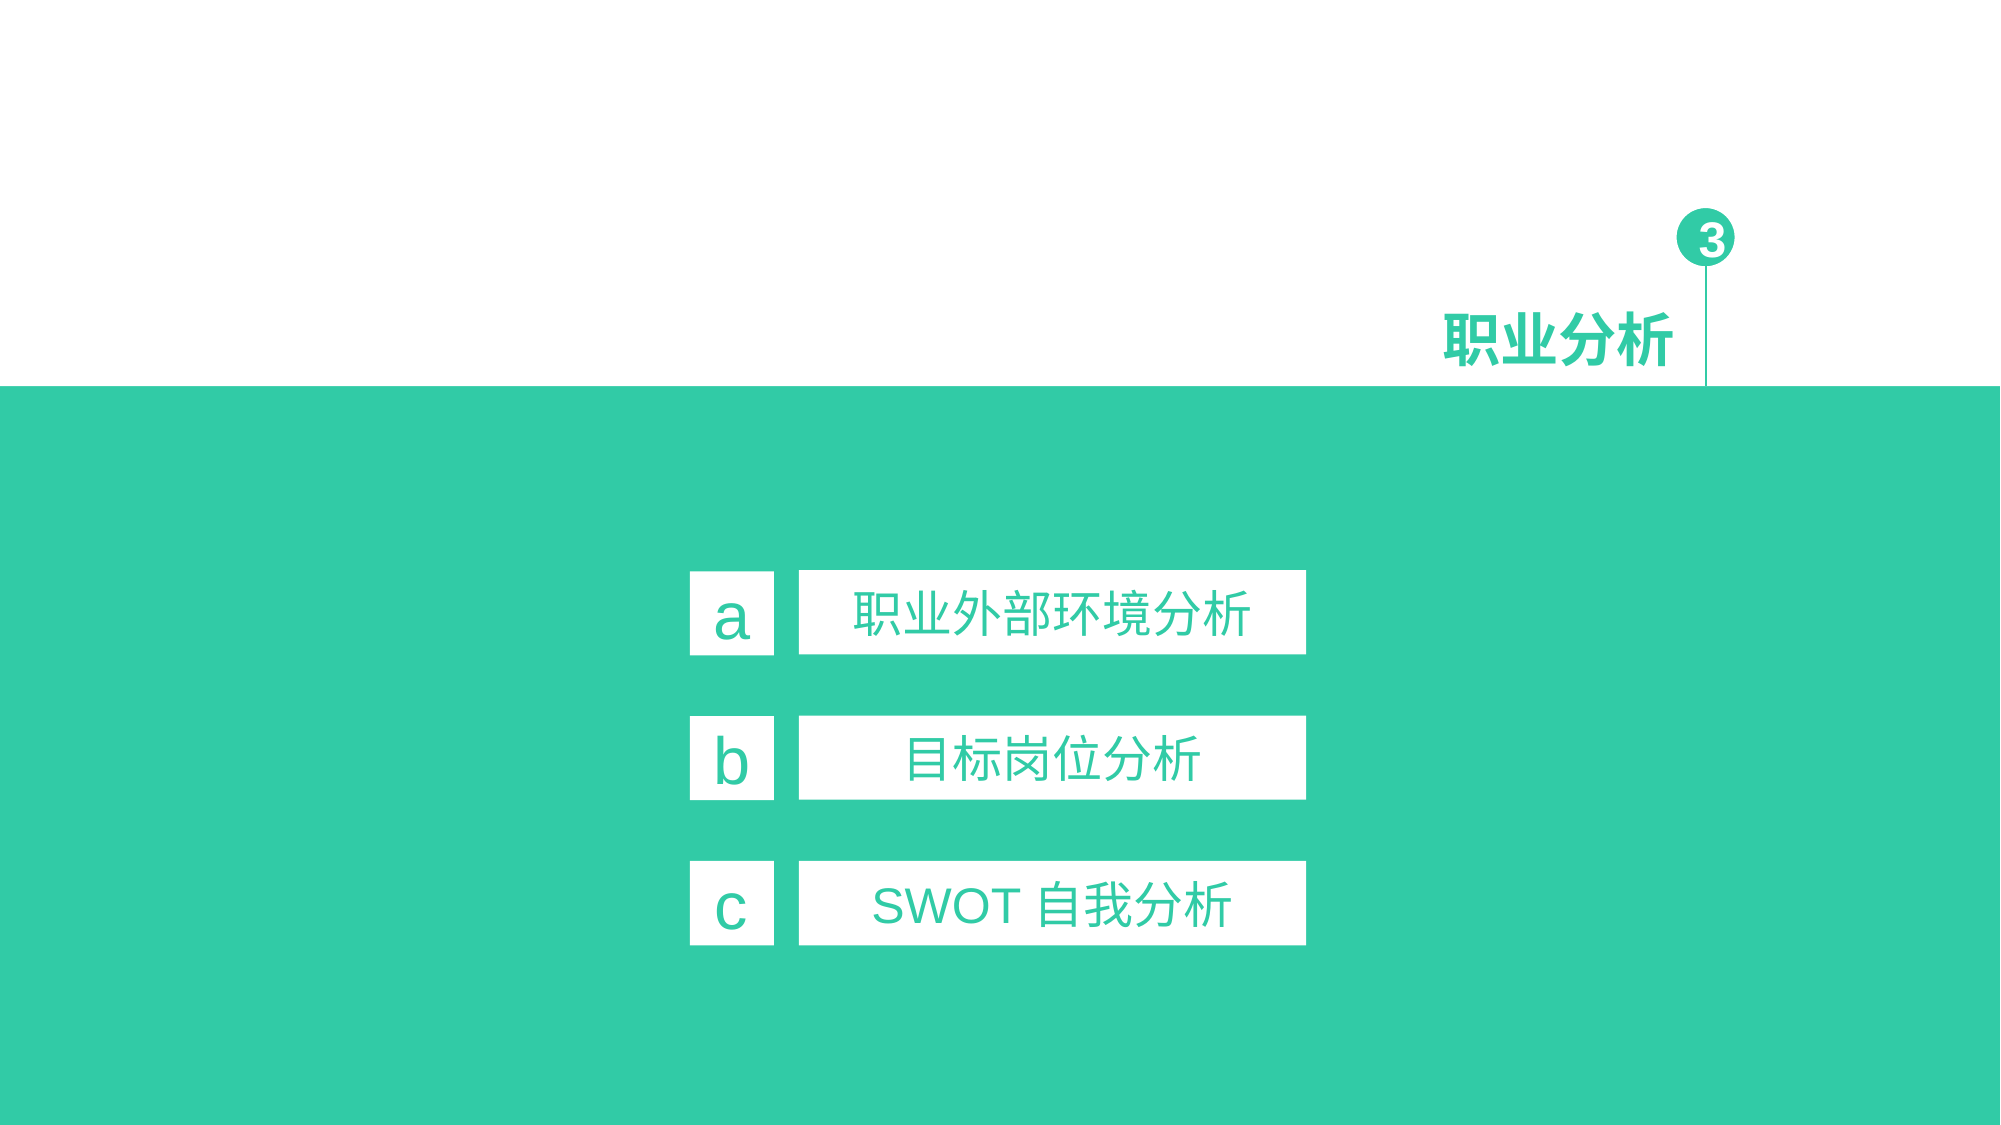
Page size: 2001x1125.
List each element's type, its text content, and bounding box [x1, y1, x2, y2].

text_box 职业外部环境分析 [798, 570, 1307, 655]
text_box 职业分析 [1410, 295, 1674, 381]
text_box [0, 0, 2000, 387]
text_box a [689, 571, 774, 656]
text_box SWOT自我分析 [798, 860, 1307, 946]
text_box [1674, 206, 1737, 387]
text_box c [689, 860, 774, 946]
text_box b [689, 716, 774, 801]
text_box 目标岗位分析 [798, 715, 1307, 800]
